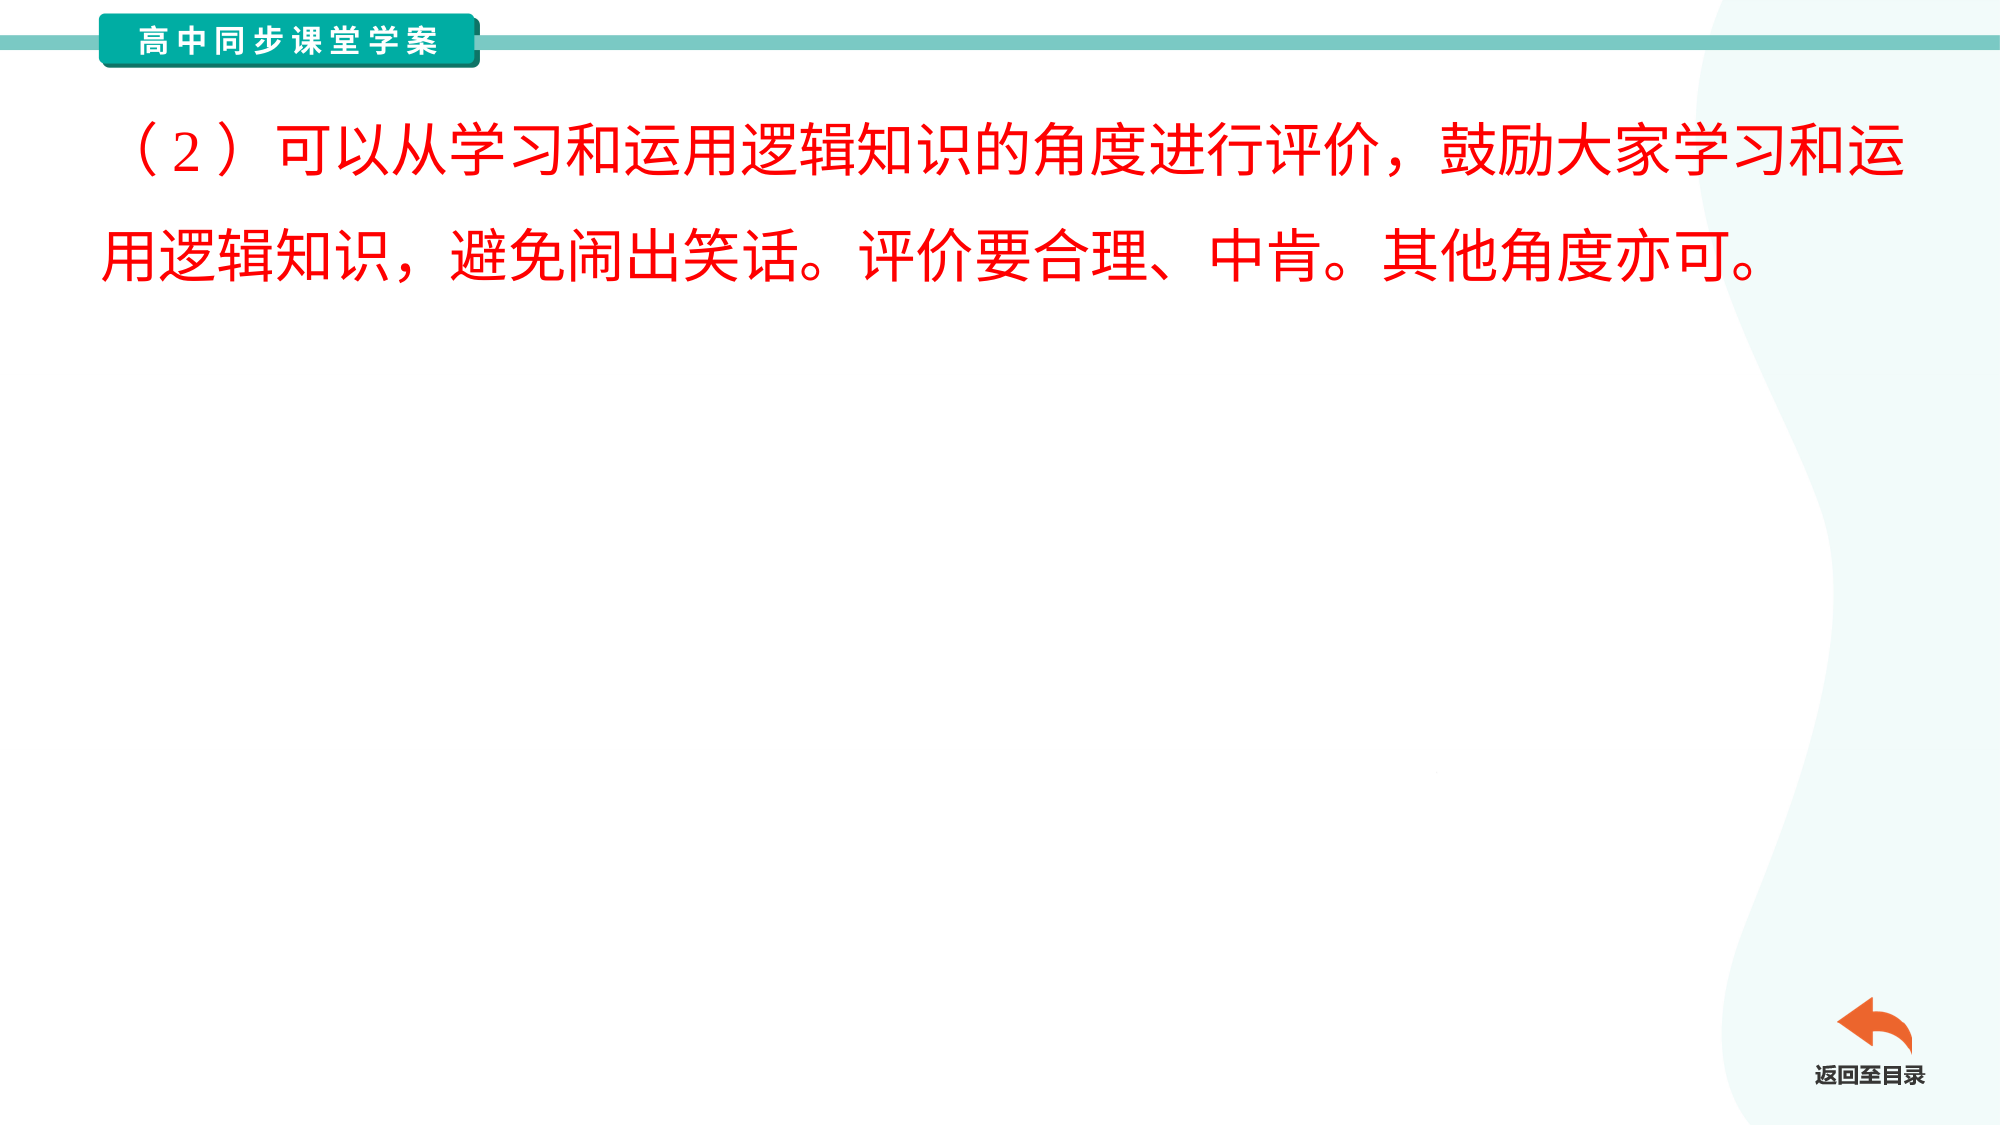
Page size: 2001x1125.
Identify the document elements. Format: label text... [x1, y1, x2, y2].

picture [0, 0, 2000, 1125]
text_box （2）可以从学习和运用逻辑知识的角度进行评价，鼓励大家学习和运 用逻辑知识，避免闹出笑话。评价要合理、中肯。其他角度亦可。 [100, 76, 1899, 289]
